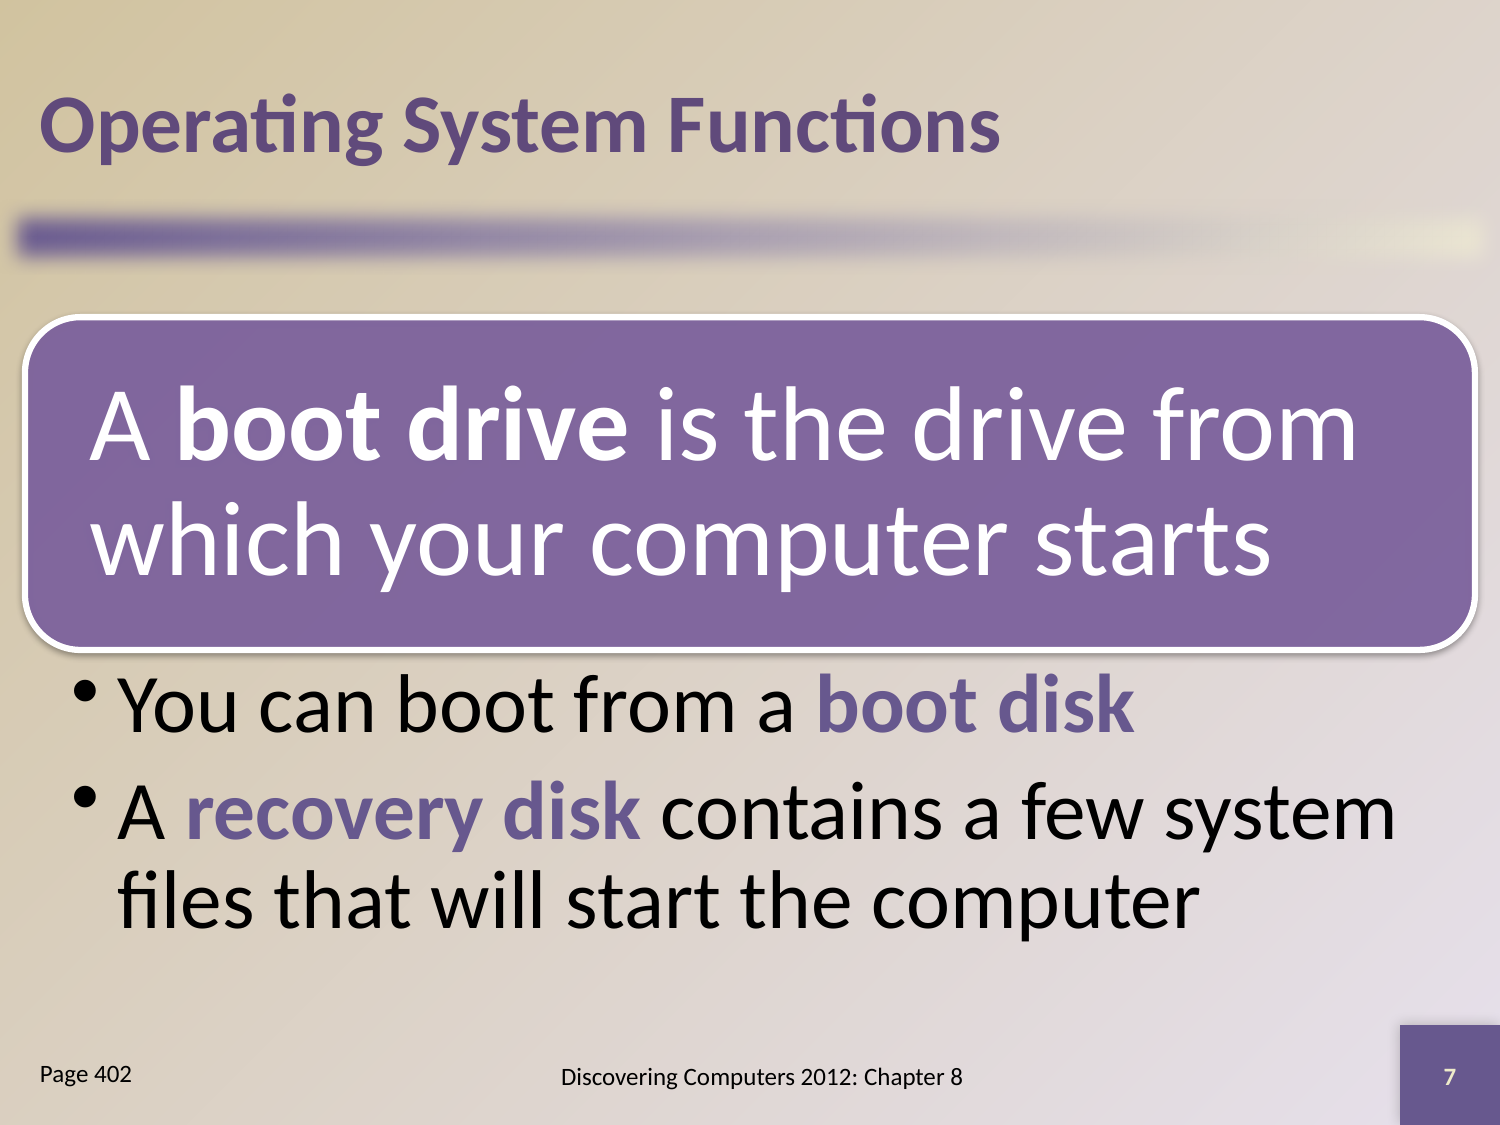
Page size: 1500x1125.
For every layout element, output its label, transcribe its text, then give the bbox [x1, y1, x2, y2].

slide_number 7 [1400, 1025, 1500, 1125]
list Page 402 [24, 1050, 300, 1125]
footer Discovering Computers 2012: Chapter 8 [450, 1037, 1075, 1113]
title Operating System Functions [24, 24, 1475, 213]
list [24, 262, 1476, 1026]
